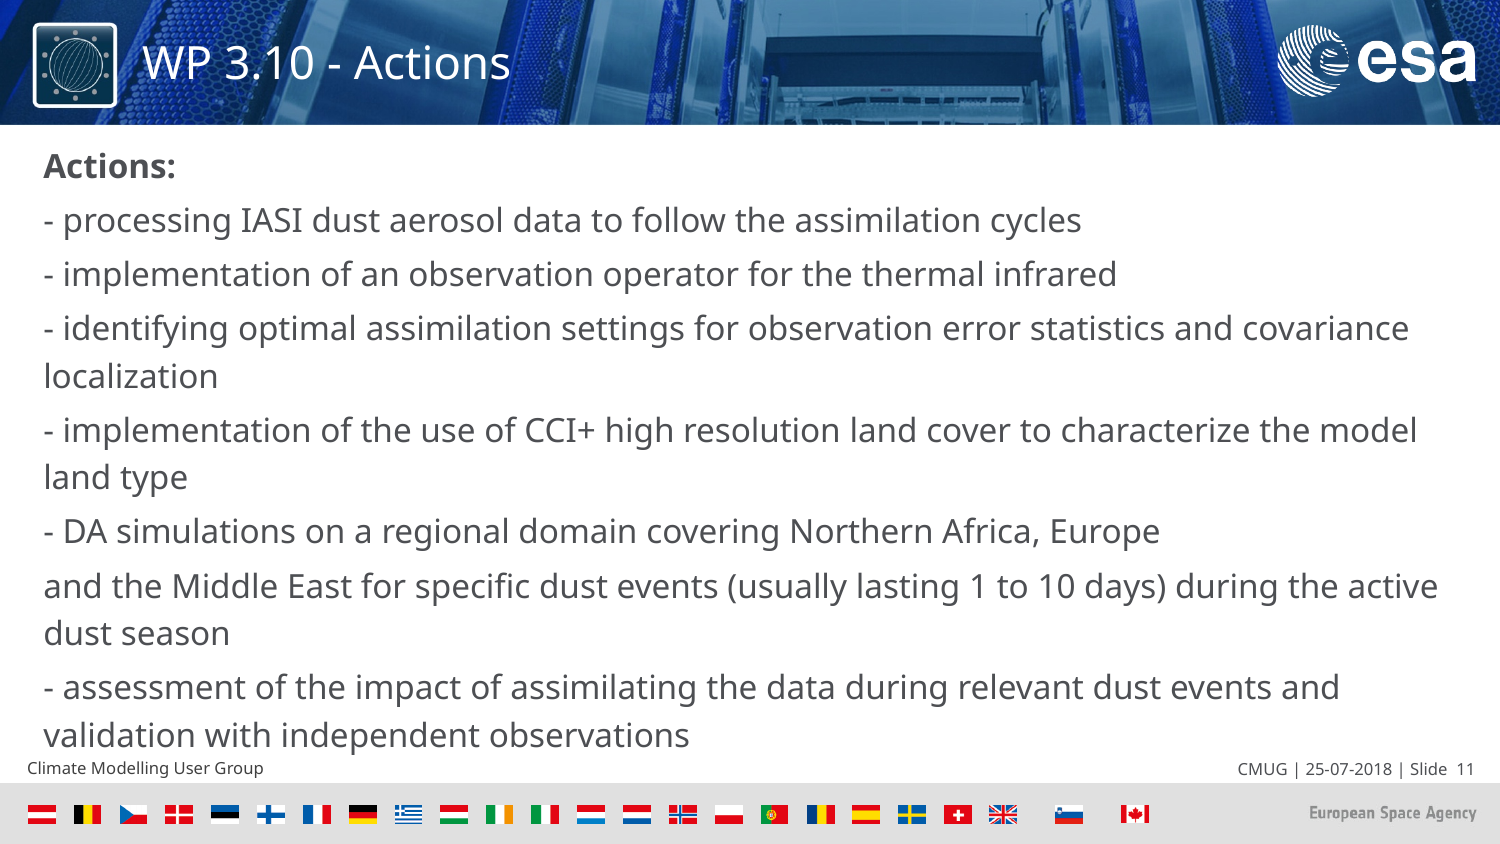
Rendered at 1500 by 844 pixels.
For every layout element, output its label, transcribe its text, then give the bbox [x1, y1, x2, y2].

title WP 3.10 - Actions [127, 26, 1269, 97]
picture [0, 783, 1500, 844]
list Actions: - processing IASI dust aerosol data to follow the assimilation cycles - implementation of an observation operator for the thermal infrared - identifying optimal assimilation settings for observation error statistics and covariance localization - implementation of the use of CCI+ high resolution land cover to characterize the model land type - DA simulations on a regional domain covering Northern Africa, Europe and the Middle East for specific dust events (usually lasting 1 to 10 days) during the active dust season - assessment of the impact of assimilating the data during relevant dust events and validation with independent observations [28, 129, 1464, 758]
picture [0, 0, 1500, 127]
